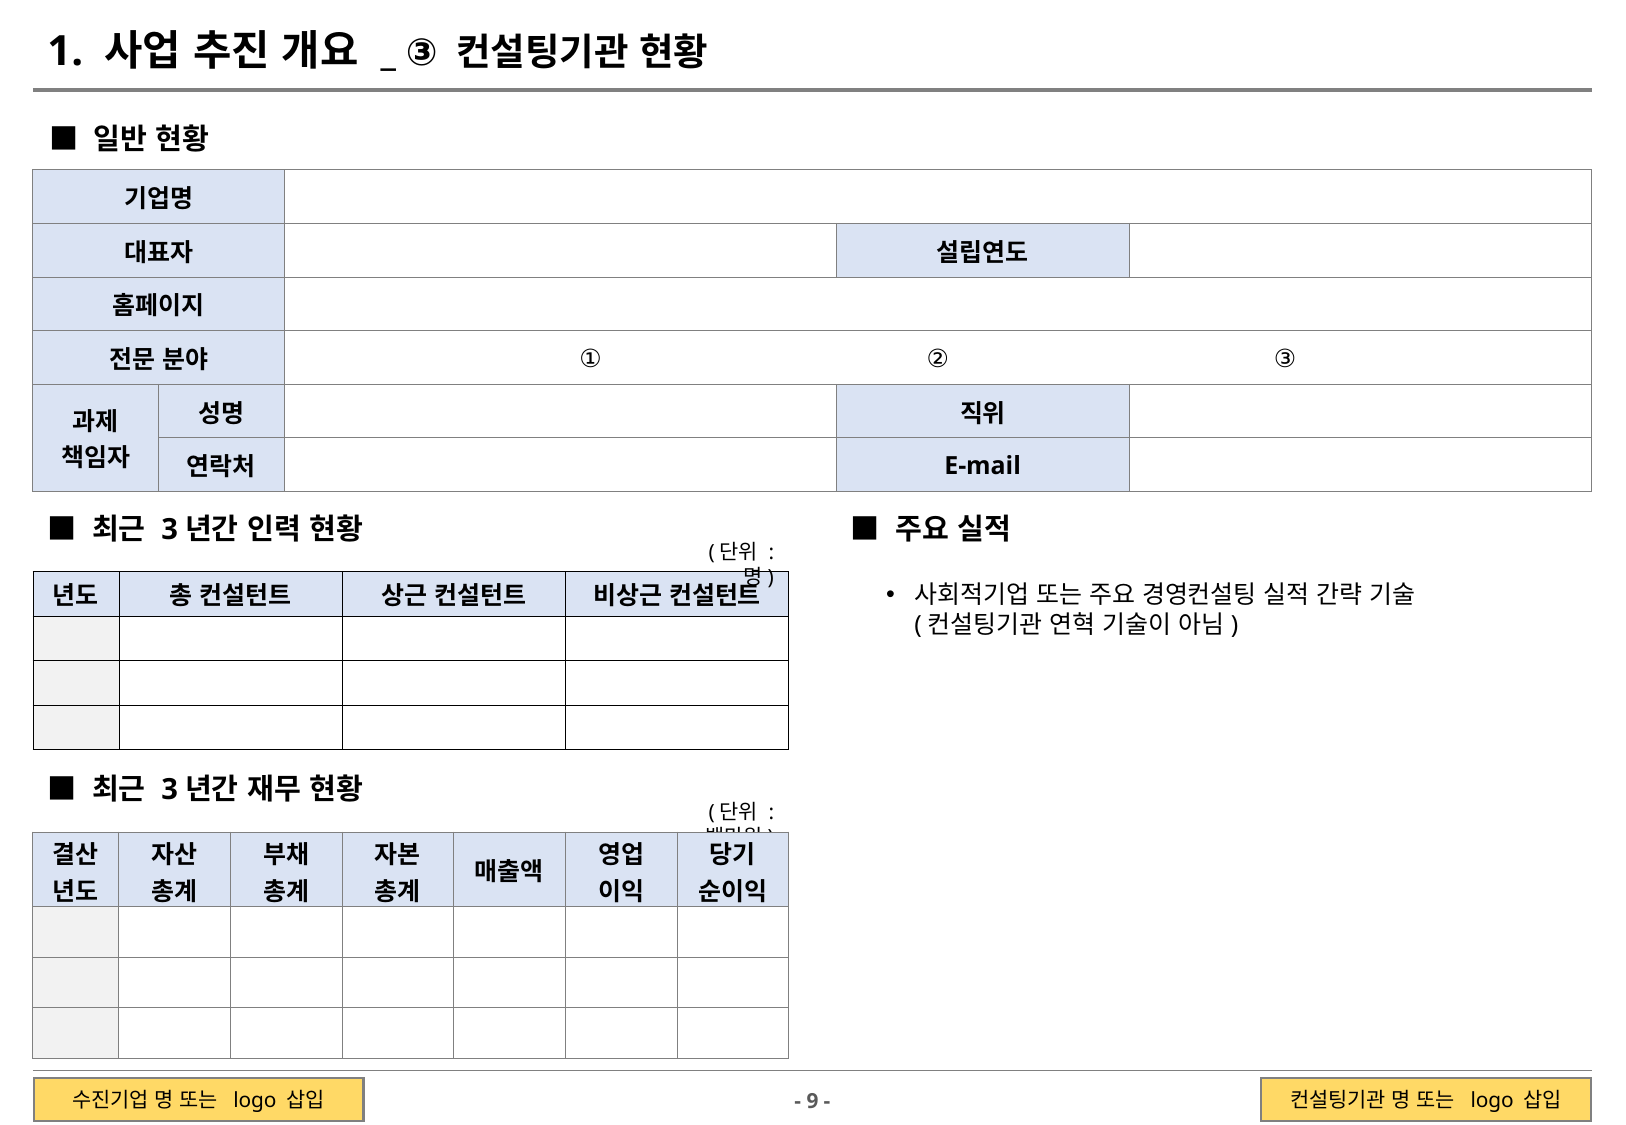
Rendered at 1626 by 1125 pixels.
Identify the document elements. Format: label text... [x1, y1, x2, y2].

table_cell [34, 661, 119, 705]
table_cell [33, 907, 118, 957]
table_header 부채 총계 [231, 833, 342, 906]
table_cell [566, 706, 788, 749]
table_cell [120, 617, 342, 660]
table_cell 설립연도 [837, 224, 1129, 277]
table_header 총 컨설턴트 [120, 572, 342, 616]
table_cell [566, 661, 788, 705]
table_header 상근 컨설턴트 [343, 572, 565, 616]
table_header 영업 이익 [566, 833, 677, 906]
table_cell [678, 958, 788, 1007]
table_cell [285, 224, 836, 277]
text_box 사회적기업 또는 주요 경영컨설팅 실적 간략 기술 (컨설팅기관 연혁 기술이 아님) [871, 571, 1581, 646]
table_cell [119, 1008, 230, 1058]
table_cell [33, 1008, 118, 1058]
table_cell 직위 [837, 385, 1129, 437]
table_header 자산 총계 [119, 833, 230, 906]
table_cell [1130, 385, 1591, 437]
text_box 1. 사업 추진 개요 _ ③ 컨설팅기관 현황 [32, 16, 1061, 81]
table_cell E-mail [837, 438, 1129, 491]
table_cell [120, 706, 342, 749]
table_cell [343, 958, 453, 1007]
text_box ■ 일반 현황 [34, 113, 496, 163]
table_cell [678, 1008, 788, 1058]
table_cell [285, 278, 1591, 330]
table_cell ① ② ③ [285, 331, 1591, 384]
table_header 년도 [34, 572, 119, 616]
table_cell [34, 617, 119, 660]
table_cell [343, 1008, 453, 1058]
text_box (단위 : 명) [670, 531, 789, 597]
table_header 비상근 컨설턴트 [566, 572, 788, 616]
table_cell [566, 1008, 677, 1058]
table_header 기업명 [33, 170, 284, 223]
table_header 매출액 [454, 833, 565, 906]
table_cell [33, 958, 118, 1007]
text_box ■ 최근 3년간 인력 현황 [32, 503, 494, 554]
table_cell [566, 907, 677, 957]
table_cell [1130, 224, 1591, 277]
table_header 결산년도 [33, 833, 118, 906]
table_header [285, 170, 1591, 223]
table_cell 과제 책임자 [33, 385, 158, 491]
table_cell [231, 907, 342, 957]
table_cell [454, 958, 565, 1007]
table_cell [231, 1008, 342, 1058]
text_box ■ 최근 3년간 재무 현황 [32, 763, 494, 813]
table_cell [120, 661, 342, 705]
table_cell [285, 438, 836, 491]
table_cell [34, 706, 119, 749]
table_cell [231, 958, 342, 1007]
table_cell [678, 907, 788, 957]
table_cell [119, 907, 230, 957]
table_cell [343, 907, 453, 957]
table_cell [343, 706, 565, 749]
table_cell [566, 617, 788, 660]
table_header 자본 총계 [343, 833, 453, 906]
table_header 당기 순이익 [678, 833, 788, 906]
text_box ■ 주요 실적 [836, 503, 1297, 554]
table_cell 대표자 [33, 224, 284, 277]
text_box (단위 : 백만원) [635, 791, 789, 832]
table_cell [454, 907, 565, 957]
table_cell 전문 분야 [33, 331, 284, 384]
table_cell [285, 385, 836, 437]
table_cell [1130, 438, 1591, 491]
table_cell [343, 617, 565, 660]
table_cell [343, 661, 565, 705]
table_cell 연락처 [159, 438, 284, 491]
table_cell 홈페이지 [33, 278, 284, 330]
table_cell [566, 958, 677, 1007]
table_cell 성명 [159, 385, 284, 437]
table_cell [119, 958, 230, 1007]
table_cell [454, 1008, 565, 1058]
